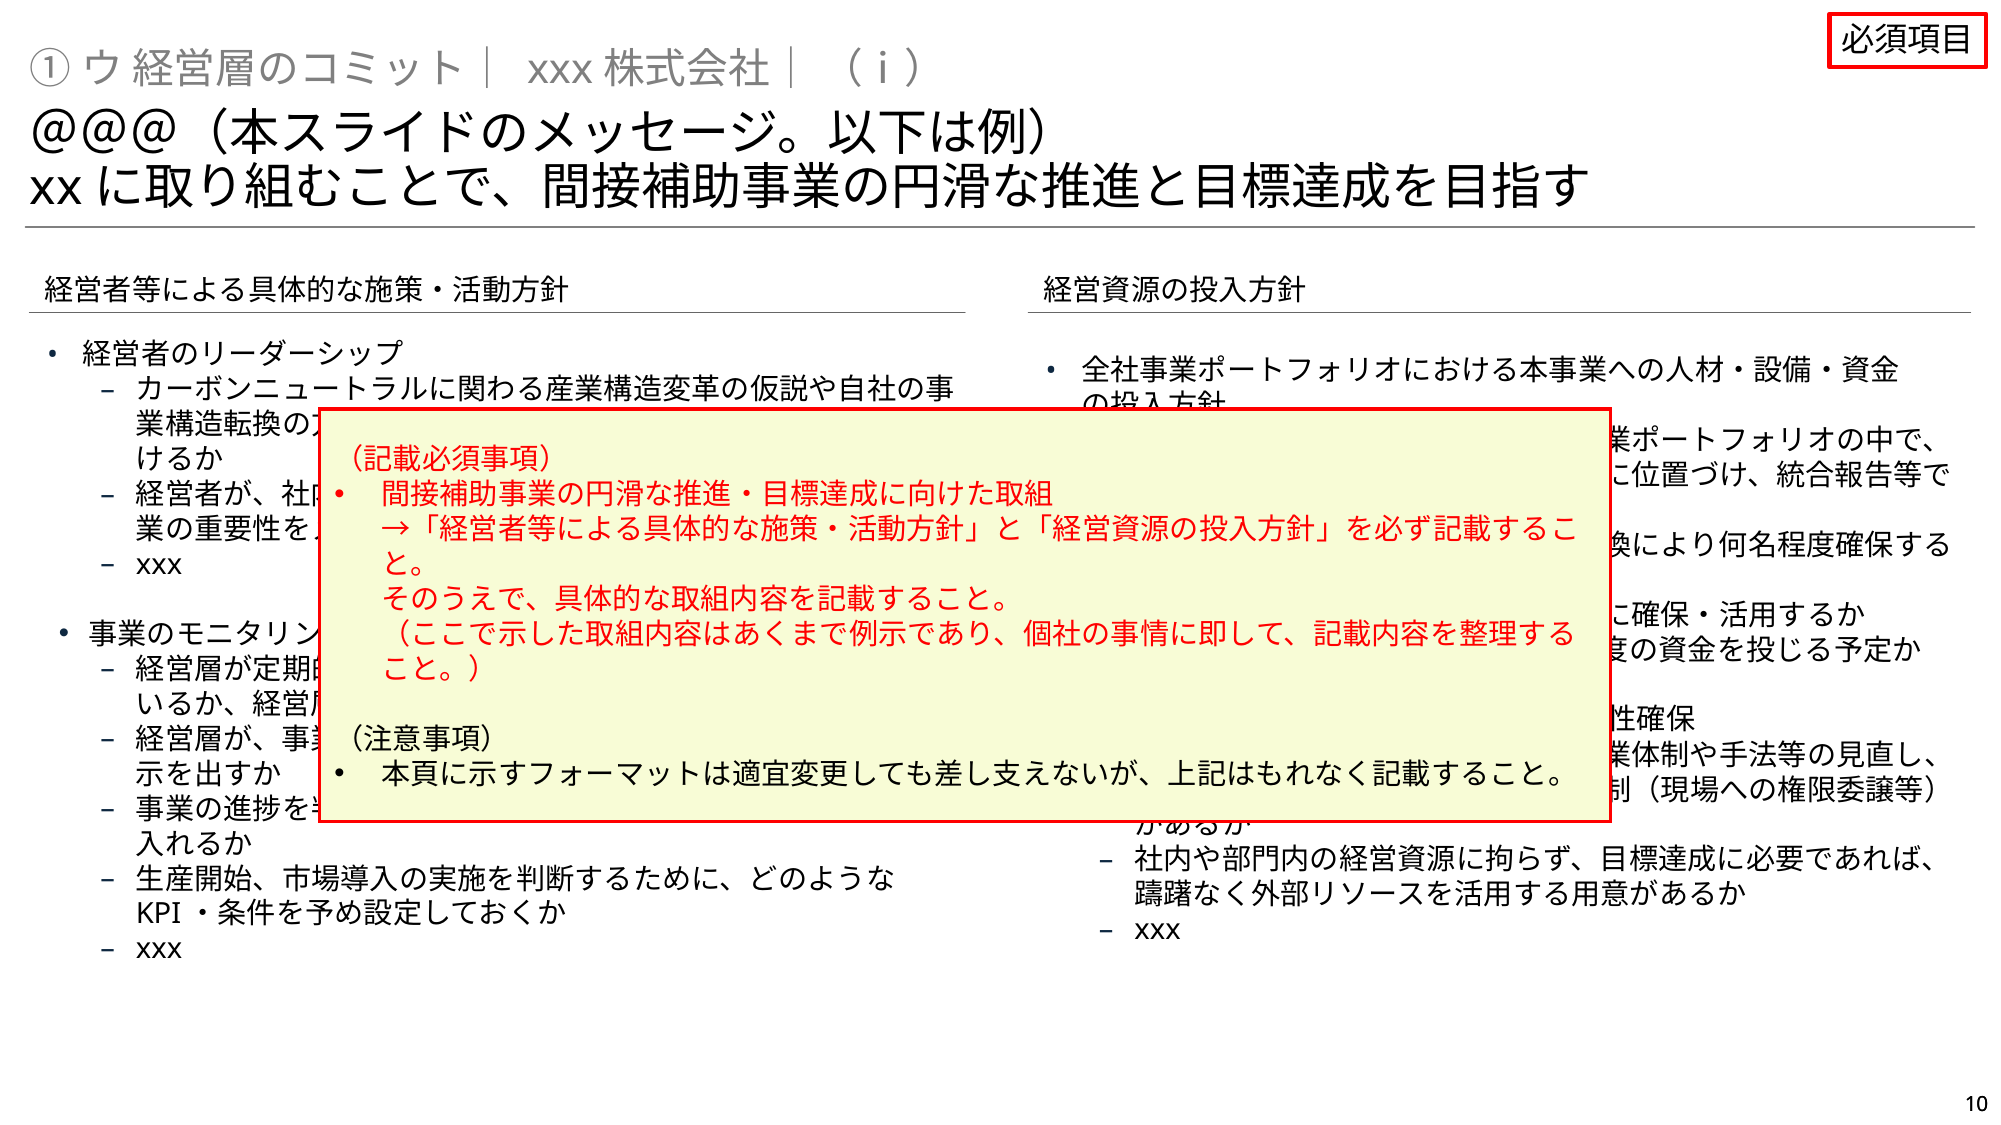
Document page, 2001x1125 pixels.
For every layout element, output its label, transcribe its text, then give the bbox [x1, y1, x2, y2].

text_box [1027, 264, 1971, 314]
text_box 全社事業ポートフォリオにおける本事業への人材・設備・資金 の投入方針 中長期的な企業価値向上に向けた事業ポートフォリオの中で、本事業への経営資源配分をどのように位置づけ、統合報告等で示しているか どのような人材を採用または配置転換により何名程度確保するか 既存・新規の設備・土地をどのように確保・活用するか 国費負担以外で、何に対してどの程度の資金を投じる予定か xxx 機動的な経営資源投入、実施体制の柔軟性確保 事業の進捗や環境変化を踏まえ、事業体制や手法等の見直し、追加的な資源投入等を行う準備・体制（現場への権限委譲等）があるか 社内や部門内の経営資源に拘らず、目標達成に必要であれば、躊躇なく外部リソースを活用する用意があるか xxx [1027, 351, 1970, 860]
text_box 必須項目 [1829, 13, 1986, 68]
text_box ①ウ 経営層のコミット｜ xxx株式会社｜ （ⅰ） [29, 47, 1802, 94]
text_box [28, 264, 966, 314]
text_box ＠＠＠（本スライドのメッセージ。以下は例） xxに取り組むことで、間接補助事業の円滑な推進と目標達成を目指す [29, 107, 1875, 216]
text_box （記載必須事項） 間接補助事業の円滑な推進・目標達成に向けた取組 →「経営者等による具体的な施策・活動方針」と「経営資源の投入方針」を必ず記載すること。 そのうえで、具体的な取組内容を記載すること。 （ここで示した取組内容はあくまで例示であり、個社の事情に即して、記載内容を整理すること。） （注意事項） 本頁に示すフォーマットは適宜変更しても差し支えないが、上記はもれなく記載すること。 [318, 407, 1612, 823]
text_box 経営者のリーダーシップ カーボンニュートラルに関わる産業構造変革の仮説や自社の事業構造転換の方針を社内外に示し、その中に当該事業を位置づけるか 経営者が、社内外の幅広いステークホルダーに対して、当該事業の重要性をメッセージとして発信するか xxx 事業のモニタリング・管理 経営層が定期的に事業進捗を把握するための仕組みを構築しているか、経営層の時間の内どの程度を当該業務に充当するか 経営層が、事業の進め方・内容に対して適切なタイミングで指示を出すか 事業の進捗を判断するにあたり、社内外から幅広い意見を取り入れるか 生産開始、市場導入の実施を判断するために、どのようなKPI・条件を予め設定しておくか xxx [29, 335, 965, 1012]
